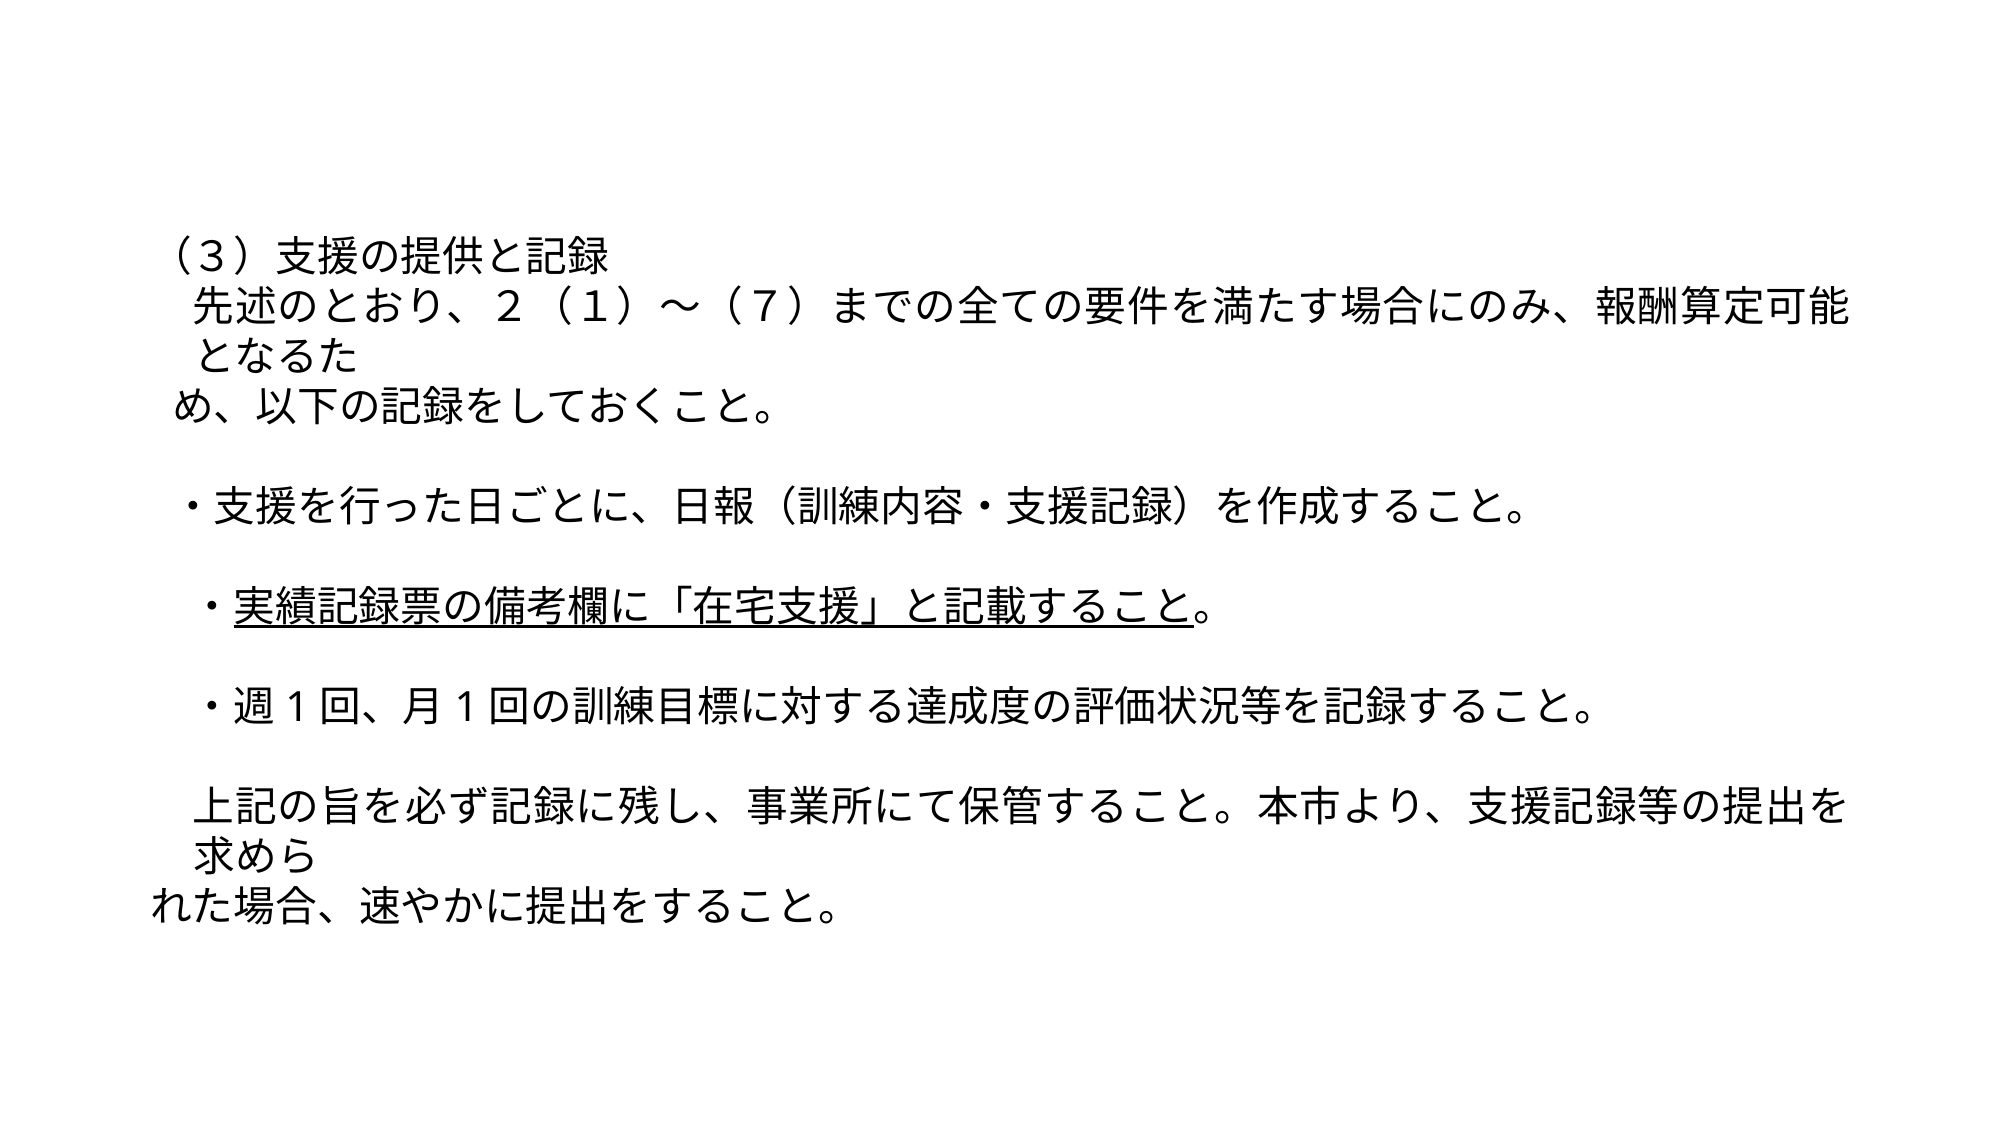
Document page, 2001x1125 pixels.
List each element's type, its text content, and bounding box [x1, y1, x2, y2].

text_box （３）支援の提供と記録 先述のとおり、２（１）～（７）までの全ての要件を満たす場合にのみ、報酬算定可能となるた め、以下の記録をしておくこと。 ・支援を行った日ごとに、日報（訓練内容・支援記録）を作成すること。 ・実績記録票の備考欄に「在宅支援」と記載すること。 ・週1回、月1回の訓練目標に対する達成度の評価状況等を記録すること。 上記の旨を必ず記録に残し、事業所にて保管すること。本市より、支援記録等の提出を求めら れた場合、速やかに提出をすること。 [135, 222, 1865, 938]
